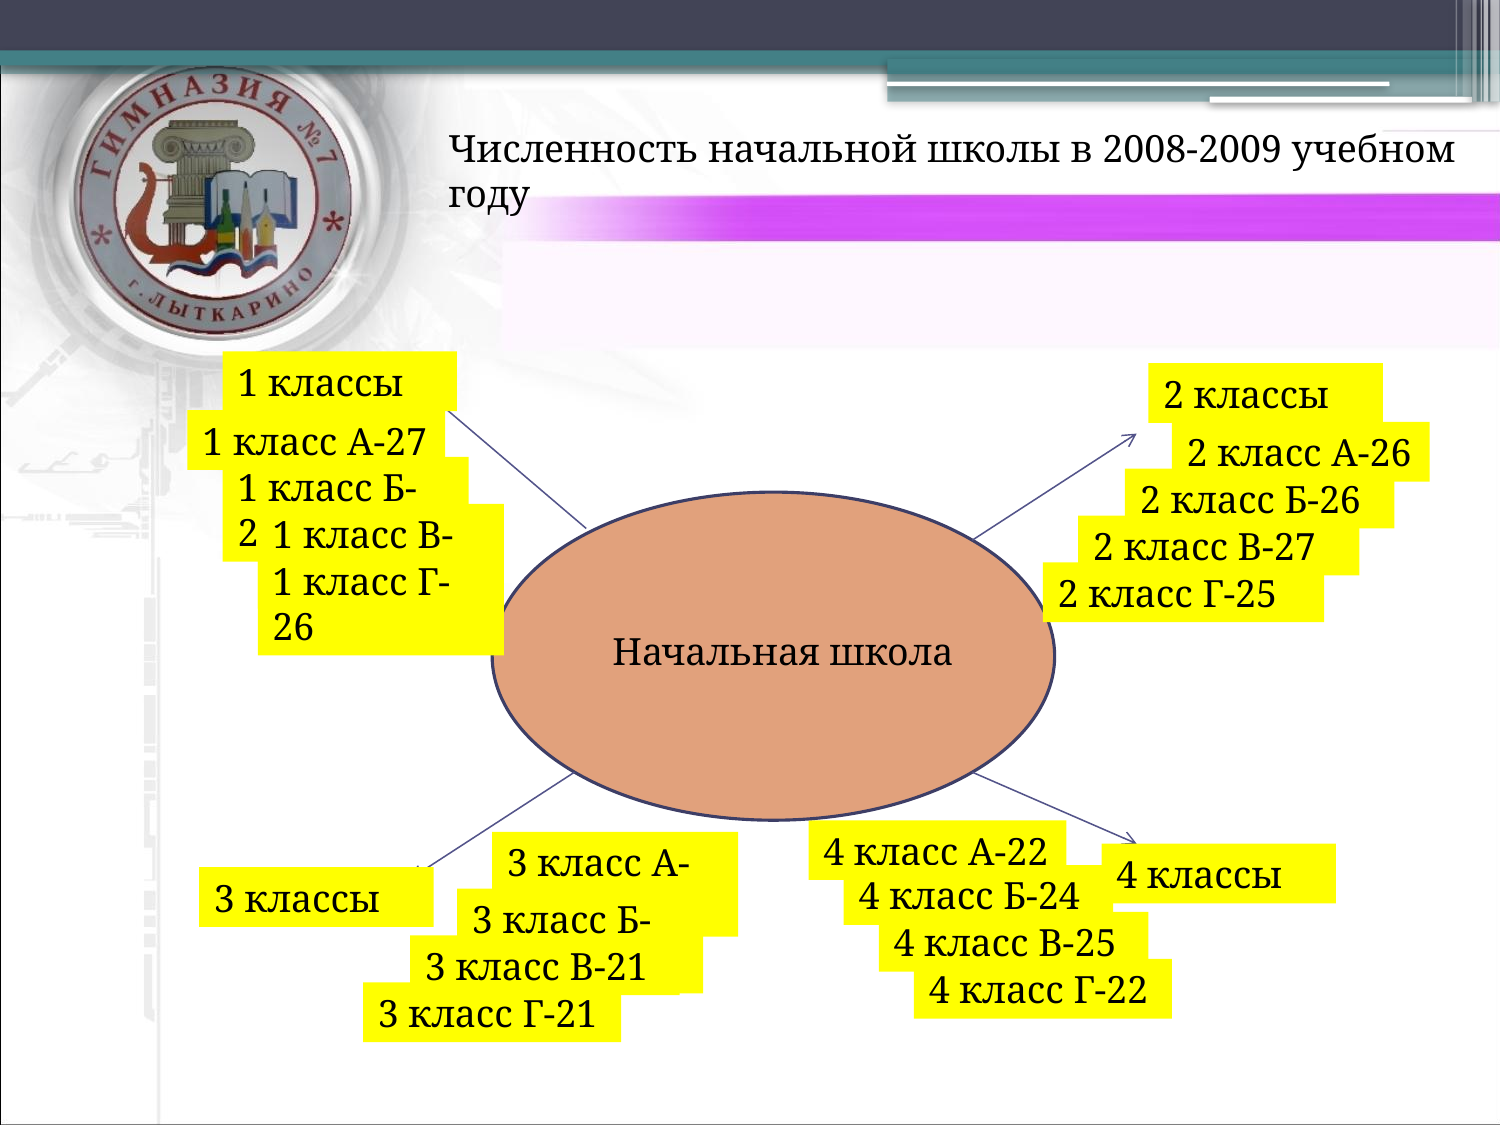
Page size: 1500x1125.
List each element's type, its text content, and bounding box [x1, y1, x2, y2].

text_box Численность начальной школы в 2008-2009 учебном году [433, 117, 1500, 222]
text_box Начальная школа [597, 621, 983, 681]
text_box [444, 386, 576, 540]
text_box [490, 490, 1057, 822]
text_box 3 классы [199, 867, 434, 927]
text_box 3 класс А-21 [551, 831, 739, 937]
text_box 1 класс Б-25 [222, 456, 437, 562]
text_box 2 классы [1148, 363, 1383, 423]
text_box 4 класс Б-24 [843, 865, 1114, 925]
text_box 1 классы [222, 351, 457, 410]
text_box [438, 743, 546, 908]
text_box 3 класс Б-21 [457, 888, 704, 994]
text_box 3 класс В-21 [410, 935, 680, 996]
text_box 4 класс Г-22 [913, 958, 1172, 1019]
text_box 1 класс В-27 [257, 503, 446, 550]
text_box 2 класс В-27 [1114, 515, 1360, 576]
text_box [1018, 725, 1091, 891]
text_box 3 класс Г-21 [363, 982, 622, 1043]
text_box 1 класс А-27 [187, 410, 437, 470]
text_box 1 класс Г-26 [257, 550, 504, 656]
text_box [1000, 404, 1109, 570]
text_box 2 класс А-26 [1171, 421, 1430, 482]
text_box 4 класс В-25 [878, 911, 1149, 972]
text_box 2 класс Г-25 [1042, 562, 1325, 623]
text_box 2 класс Б-26 [1124, 468, 1395, 529]
picture [0, 74, 1500, 1125]
text_box 4 классы [1101, 843, 1336, 904]
text_box 4 класс А-22 [808, 820, 1011, 880]
